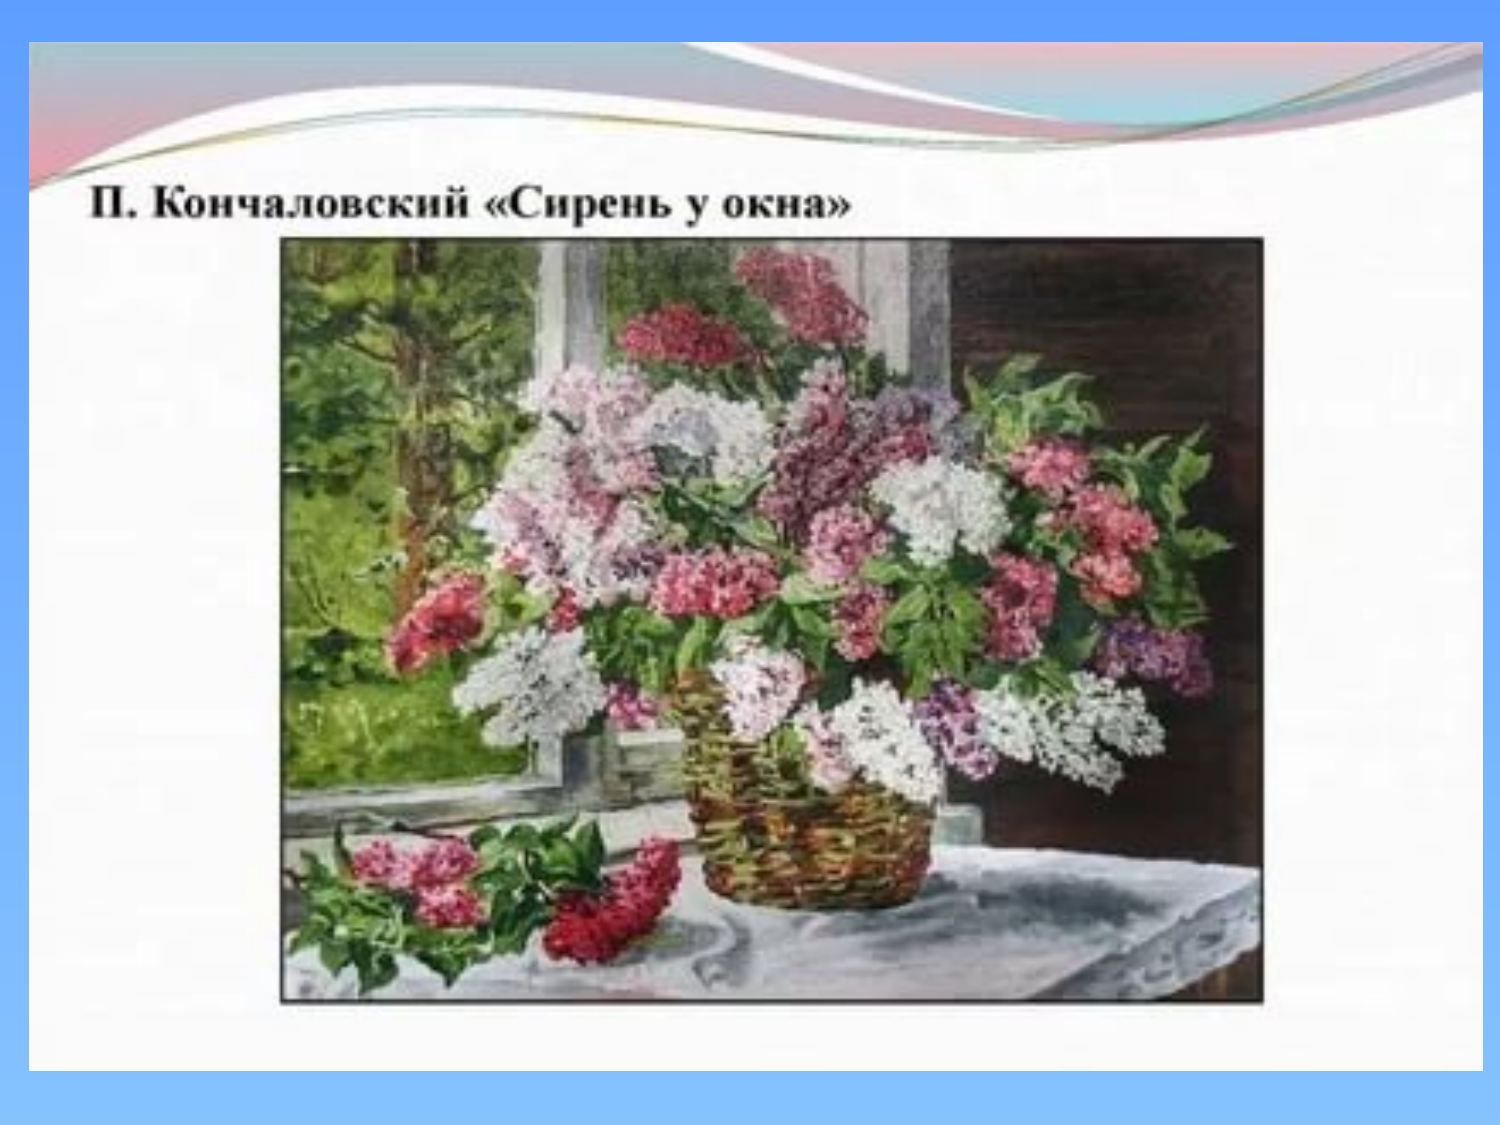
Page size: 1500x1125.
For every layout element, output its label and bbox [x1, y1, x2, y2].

picture [29, 42, 1483, 1071]
